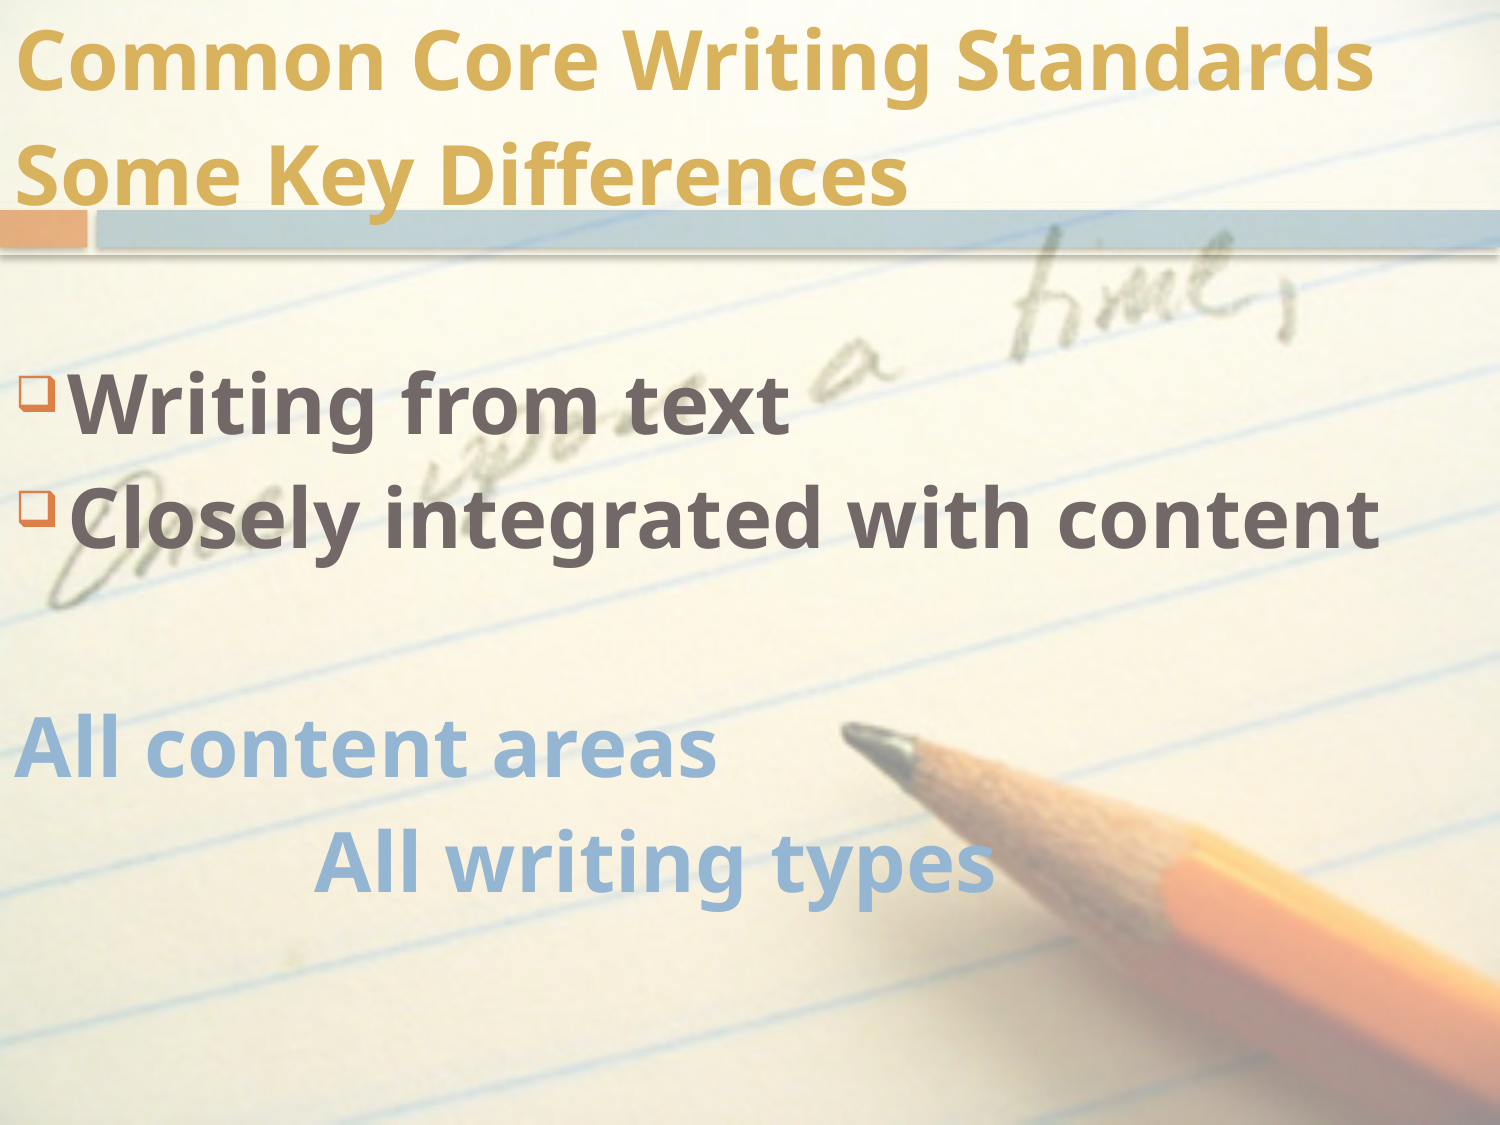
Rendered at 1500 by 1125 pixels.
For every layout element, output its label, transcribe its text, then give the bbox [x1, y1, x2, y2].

list Common Core Writing Standards Some Key Differences Writing from text Closely integrated with content All content areas All writing types [0, 0, 1500, 1125]
